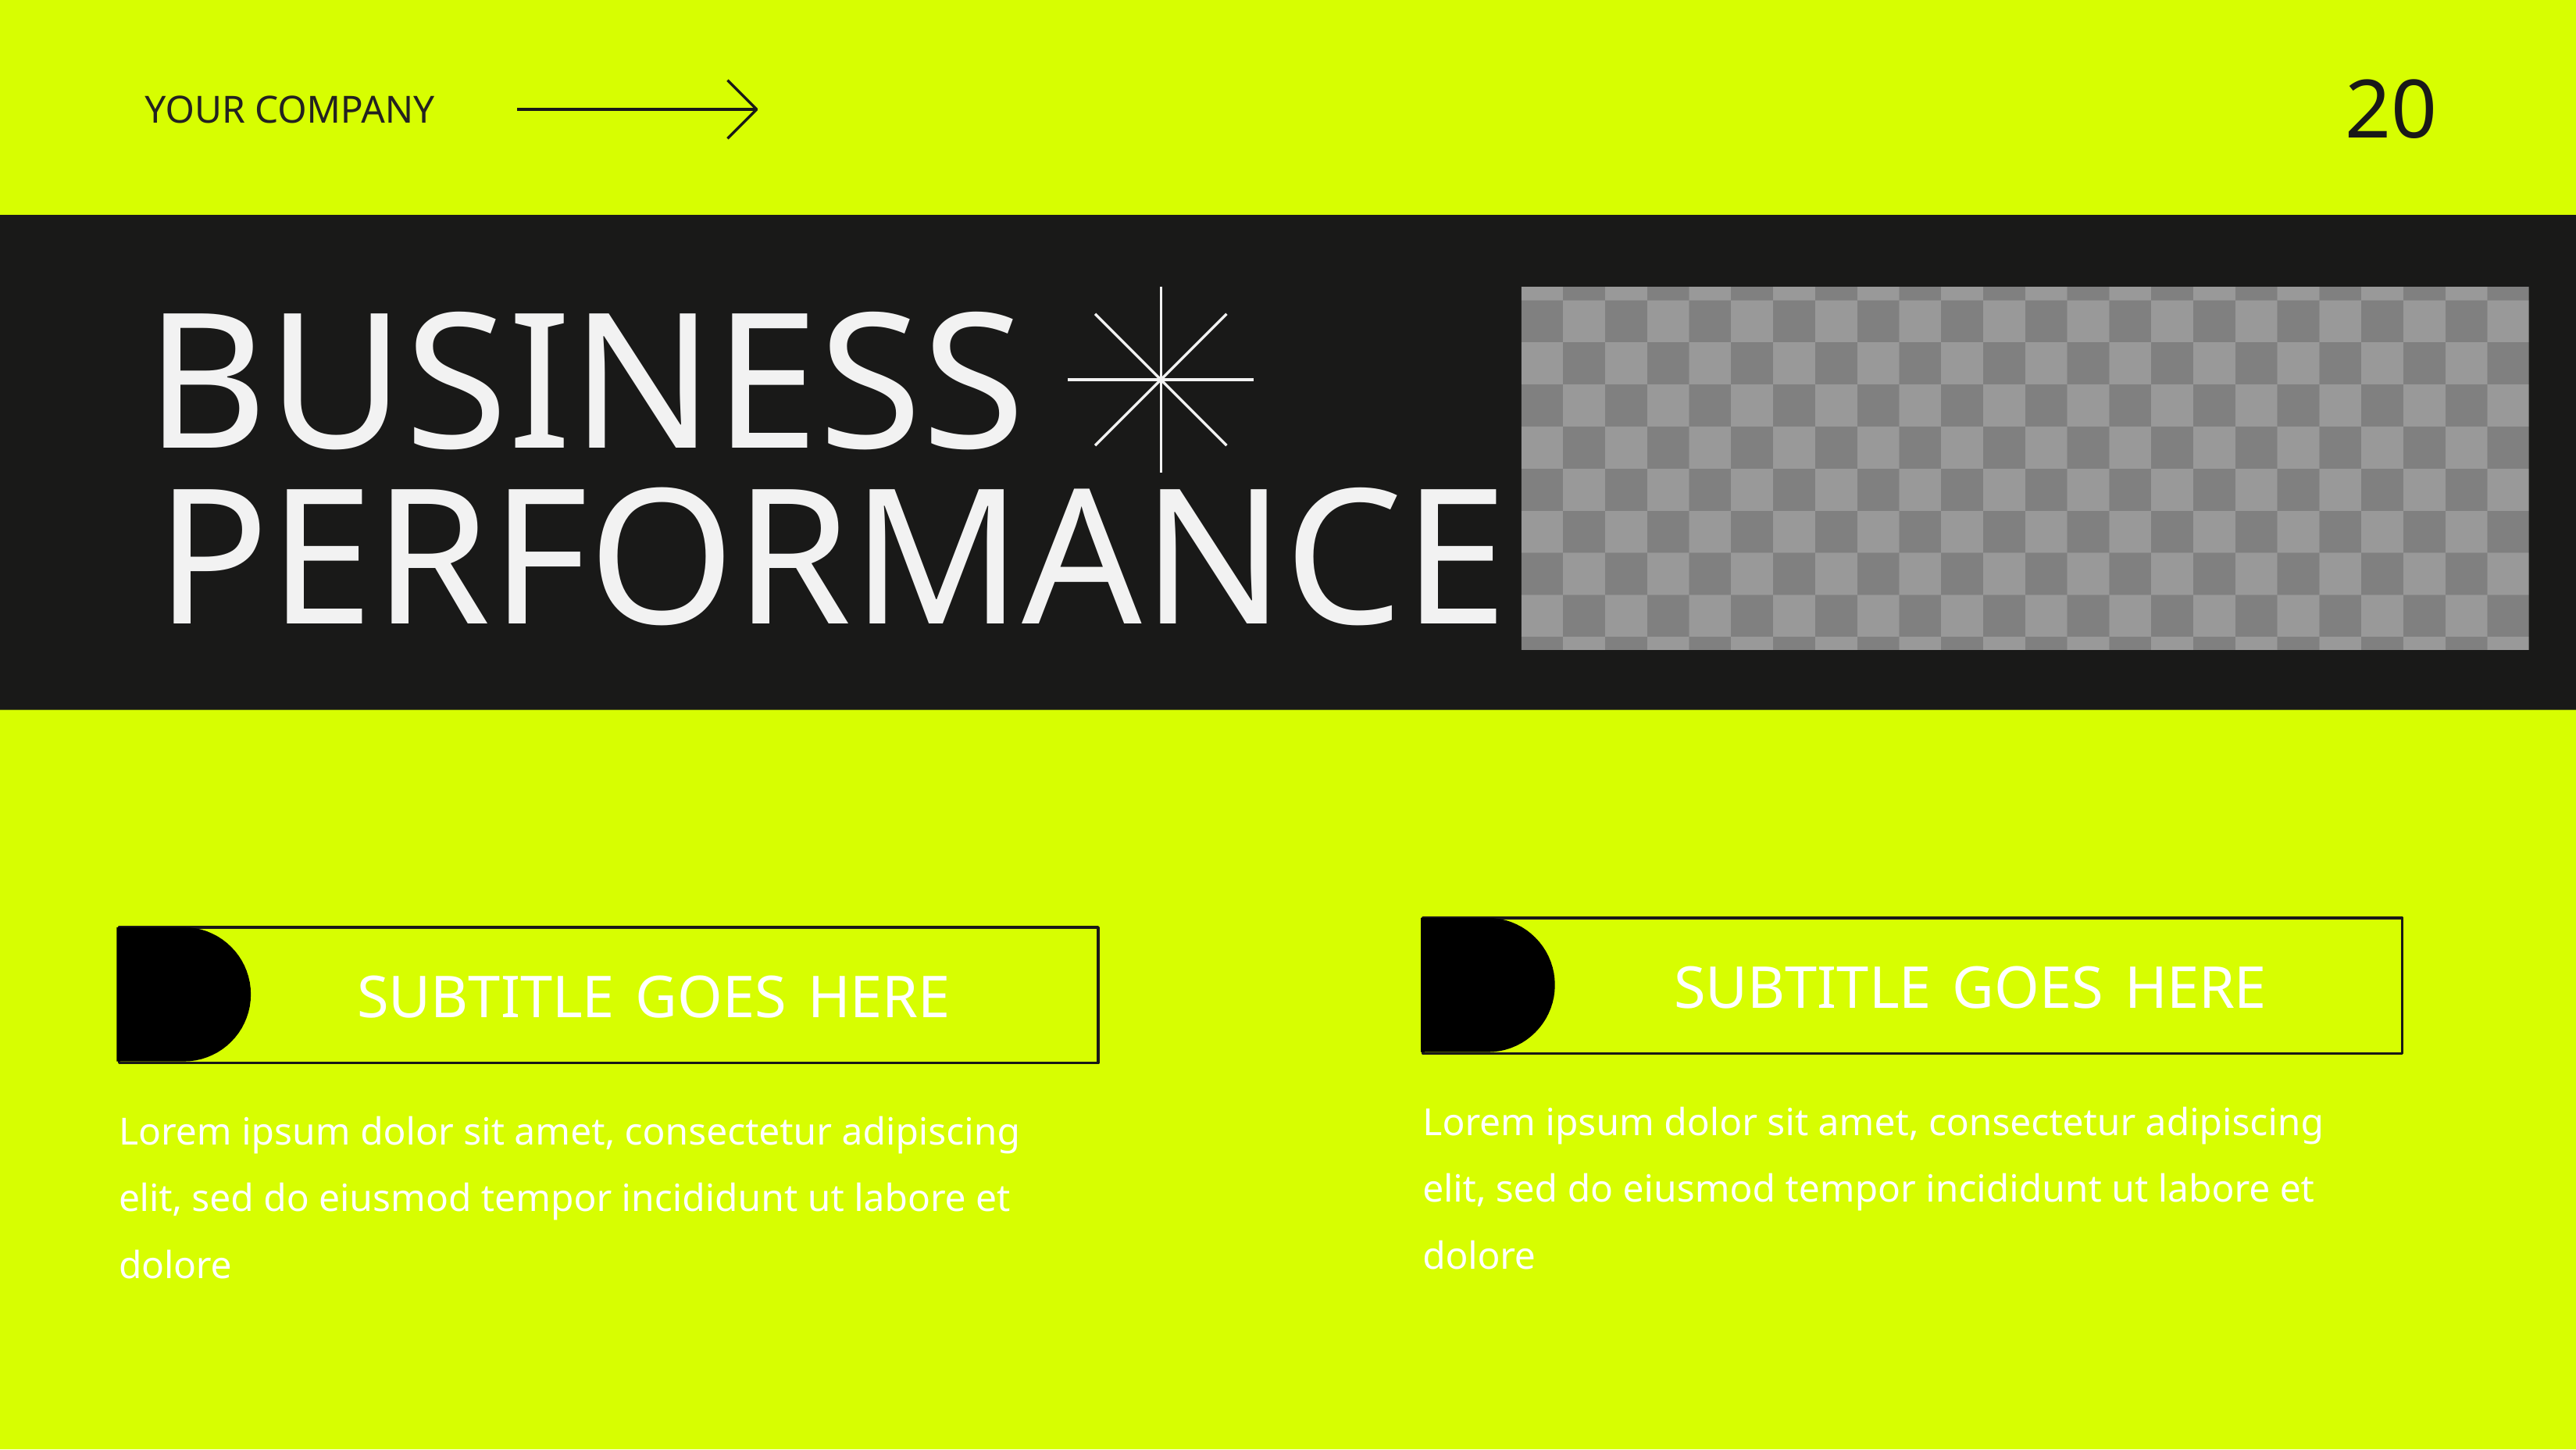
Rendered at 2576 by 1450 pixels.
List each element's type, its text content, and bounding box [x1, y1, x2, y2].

picture [1521, 287, 2529, 650]
text_box [0, 0, 2576, 215]
text_box [1422, 917, 2403, 1054]
text_box YOUR COMPANY [144, 84, 448, 131]
text_box PERFORMANCE [155, 434, 1572, 662]
title BUSINESS [145, 259, 1036, 502]
text_box [1421, 917, 1555, 1052]
text_box SUBTITLE GOES HERE [1638, 948, 2303, 1020]
text_box Lorem ipsum dolor sit amet, consectetur adipiscing elit, sed do eiusmod tempor incididunt ut labore et dolore [119, 1084, 1087, 1286]
text_box [116, 927, 252, 1062]
text_box Lorem ipsum dolor sit amet, consectetur adipiscing elit, sed do eiusmod tempor incididunt ut labore et dolore [1422, 1074, 2392, 1277]
text_box SUBTITLE GOES HERE [344, 958, 962, 1029]
text_box [0, 709, 2576, 1450]
text_box [119, 927, 1099, 1063]
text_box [1067, 286, 1254, 473]
text_box 20 [2337, 55, 2446, 155]
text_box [516, 78, 758, 141]
